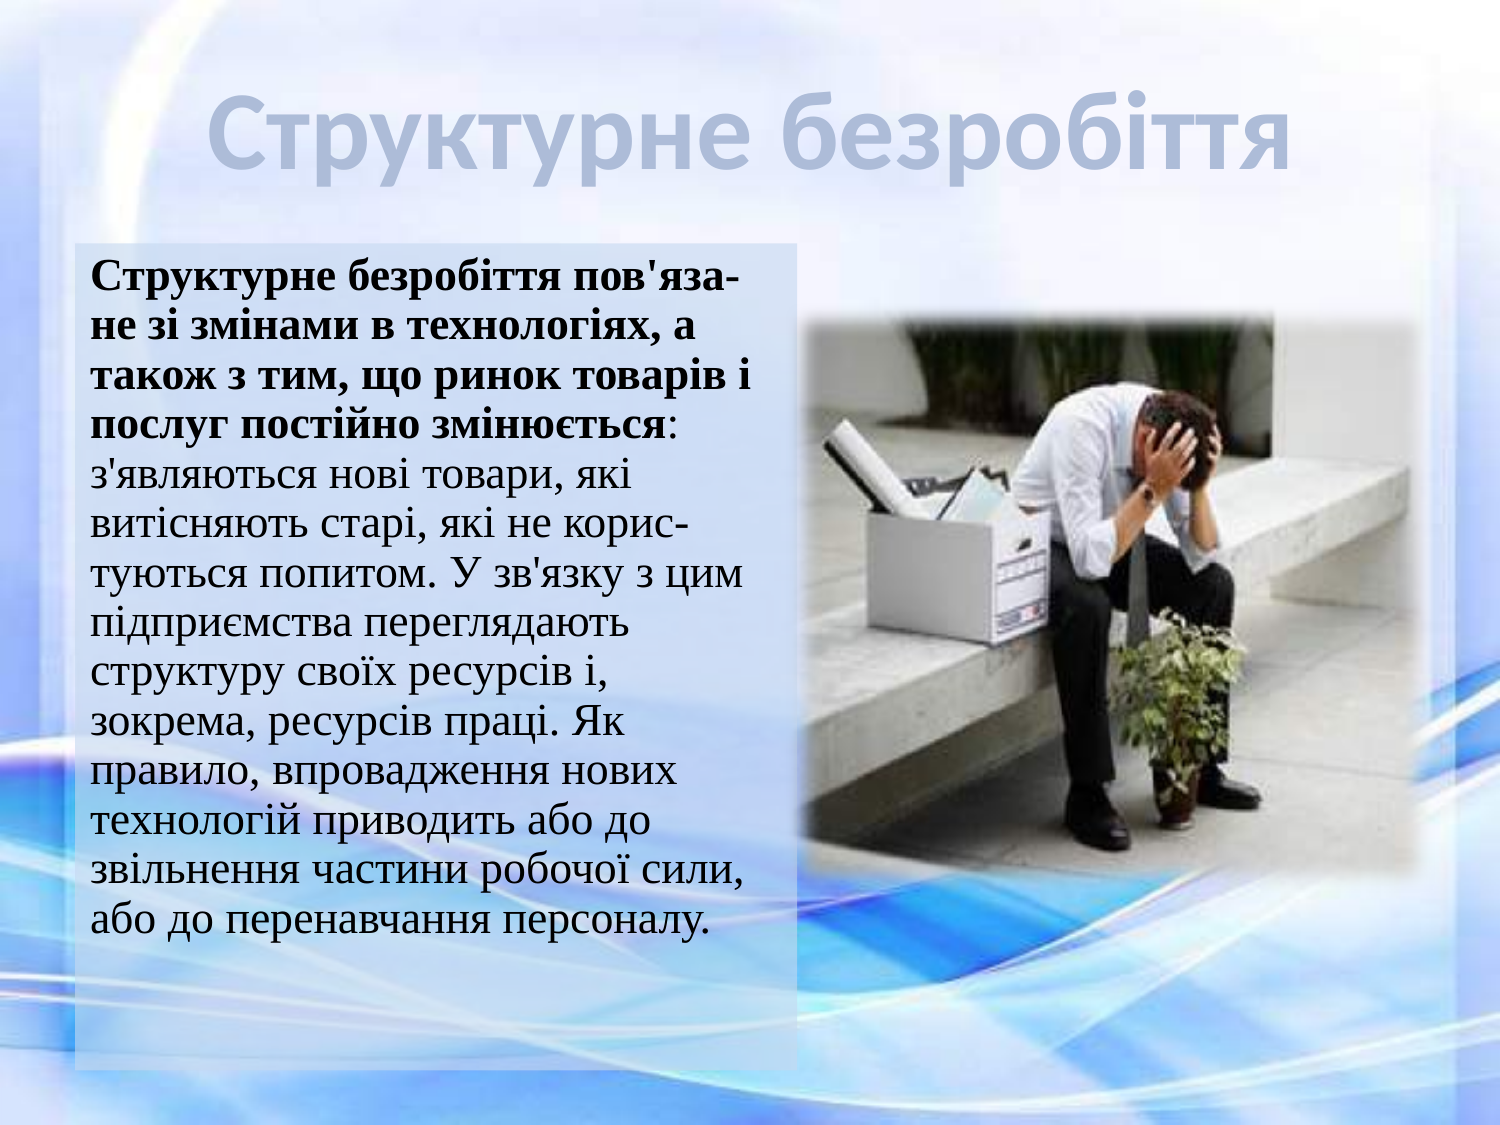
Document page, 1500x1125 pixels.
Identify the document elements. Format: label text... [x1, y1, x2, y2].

picture [0, 0, 1500, 1125]
list Структурне безробіття пов'яза- не зі змінами в технологіях, а також з тим, що ринок товарів і послуг постійно змінюється: з'являються нові товари, які витісняють старі, які не корис-туються попитом. У зв'язку з цим підприємства переглядають структуру своїх ресурсів і, зокрема, ресурсів праці. Як правило, впровадження нових технологій приводить або до звільнення частини робочої сили, або до перенавчання персоналу. [74, 243, 798, 1071]
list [786, 303, 1435, 893]
title Структурне безробіття [76, 30, 1427, 219]
